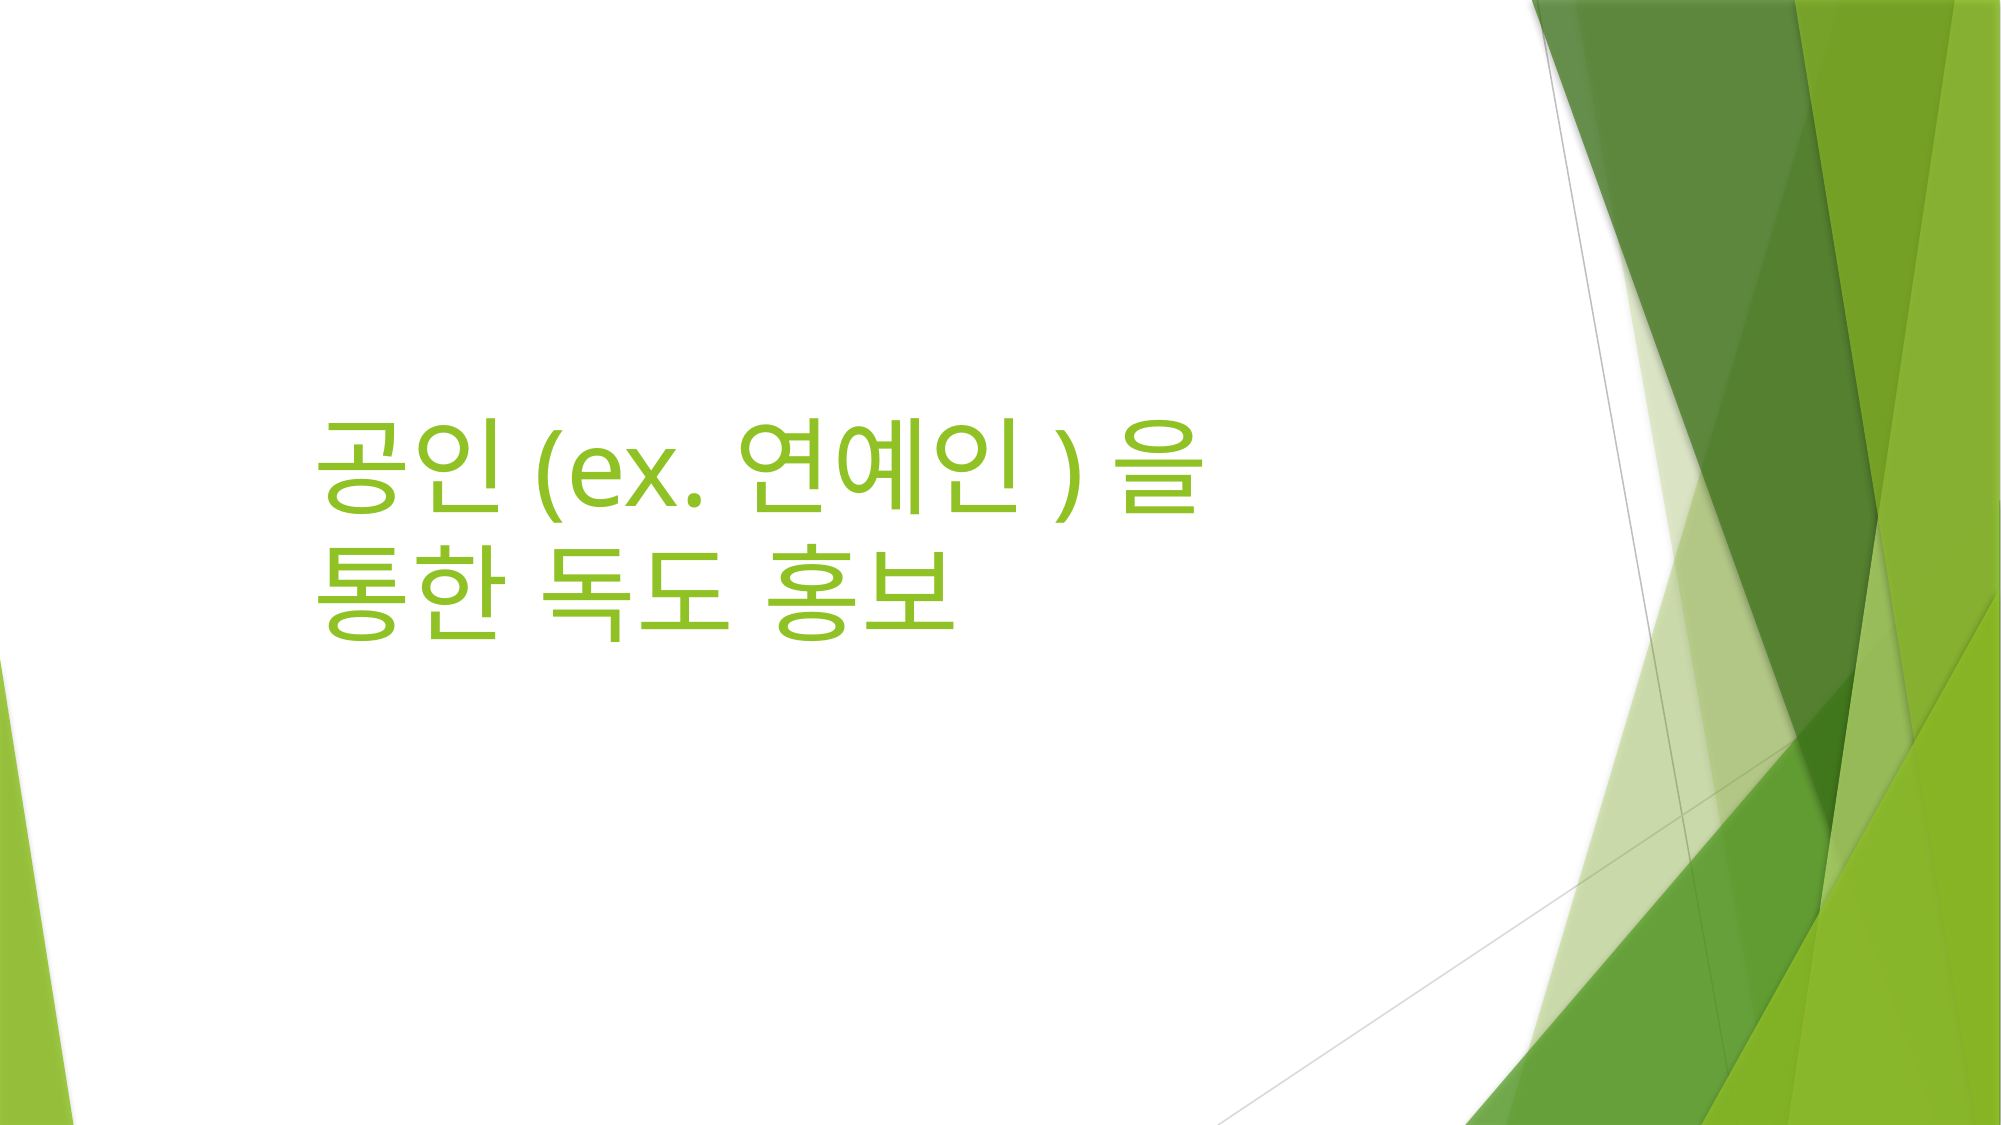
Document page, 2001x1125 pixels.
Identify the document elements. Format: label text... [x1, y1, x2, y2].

title 공인(ex.연예인)을 통한 독도 홍보 [298, 392, 2000, 733]
